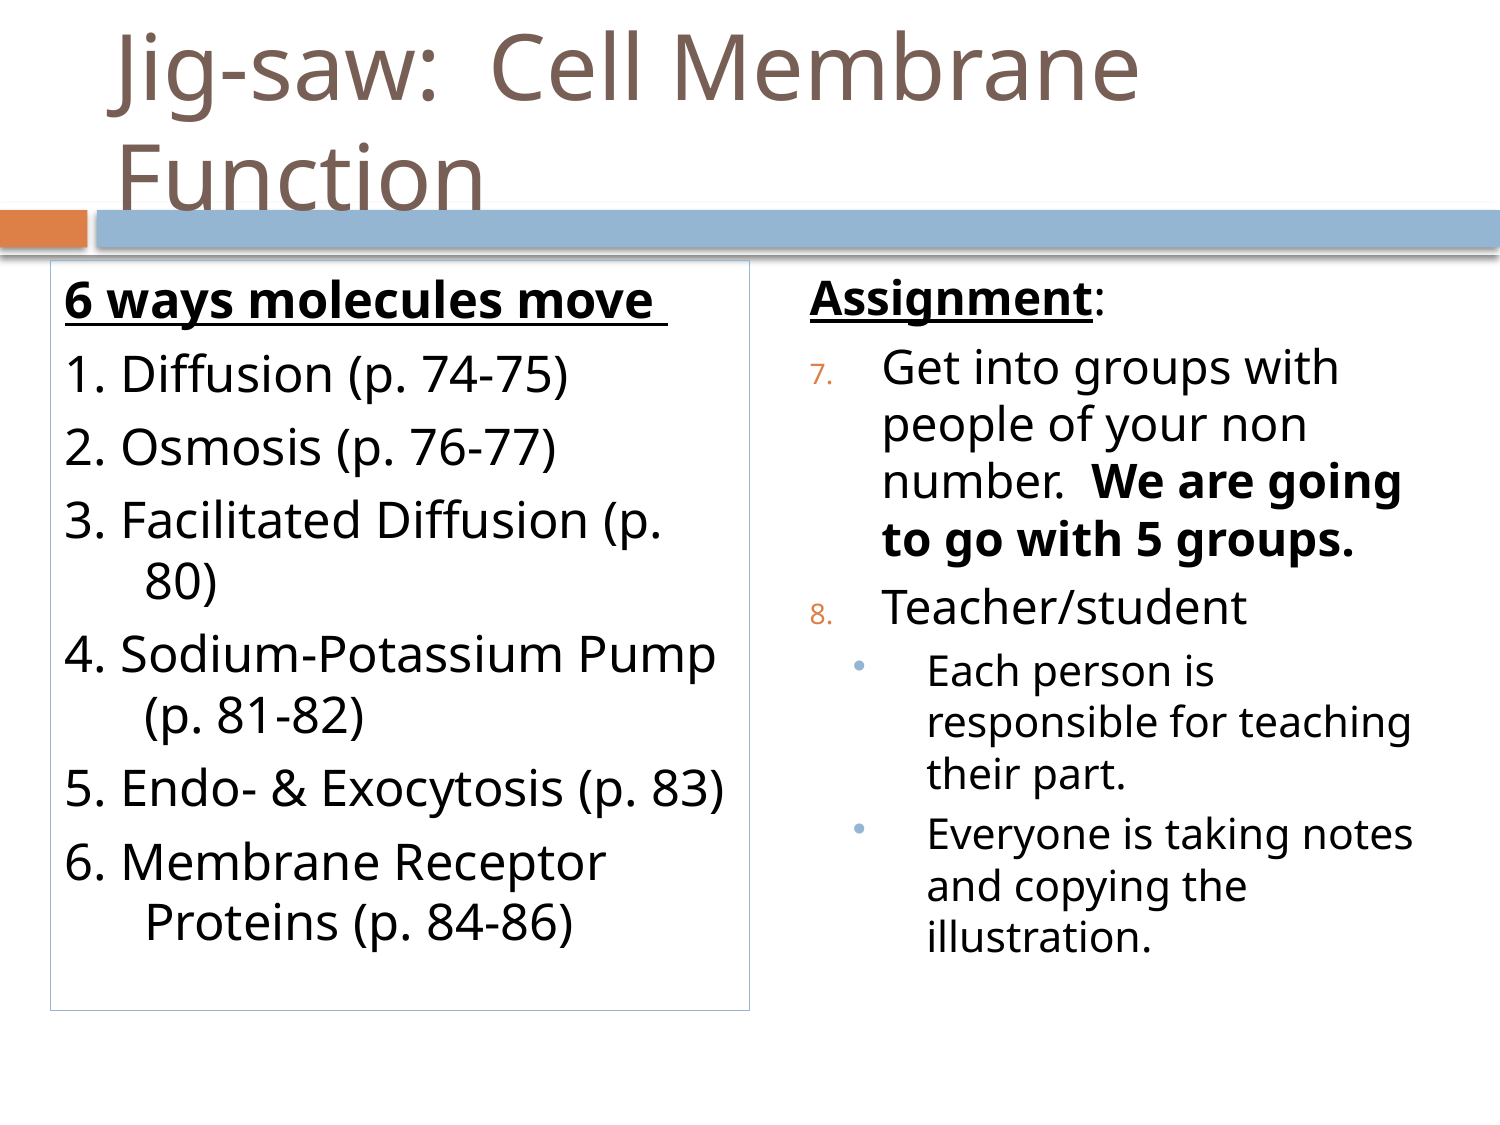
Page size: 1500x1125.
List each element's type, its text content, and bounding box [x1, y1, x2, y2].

list 6 ways molecules move 1. Diffusion (p. 74-75) 2. Osmosis (p. 76-77) 3. Facilitated Diffusion (p. 80) 4. Sodium-Potassium Pump (p. 81-82) 5. Endo- & Exocytosis (p. 83) 6. Membrane Receptor Proteins (p. 84-86) [50, 260, 750, 1011]
list Assignment: Get into groups with people of your non number. We are going to go with 5 groups. Teacher/student Each person is responsible for teaching their part. Everyone is taking notes and copying the illustration. [794, 260, 1433, 1011]
title Jig-saw: Cell Membrane Function [99, 37, 1438, 200]
